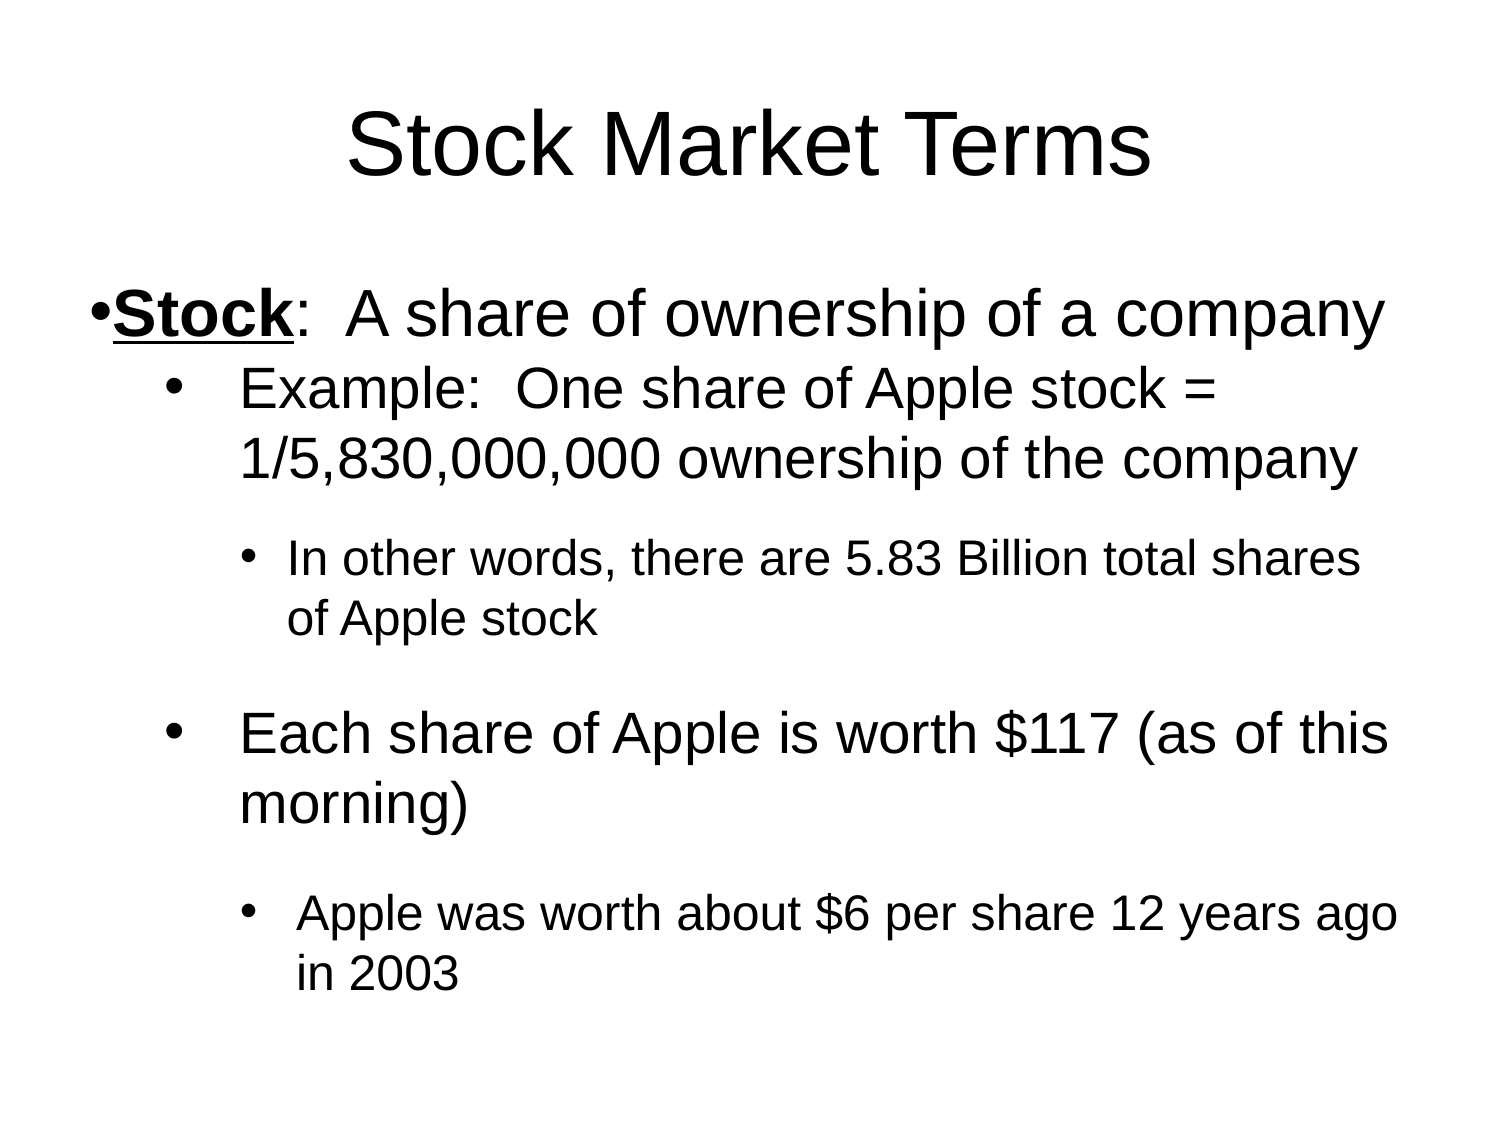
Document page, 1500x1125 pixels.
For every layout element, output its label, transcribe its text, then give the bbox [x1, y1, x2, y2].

text_box Stock Market Terms [74, 45, 1425, 233]
text_box Stock: A share of ownership of a company Example: One share of Apple stock = 1/5,830,000,000 ownership of the company In other words, there are 5.83 Billion total shares of Apple stock Each share of Apple is worth $117 (as of this morning) Apple was worth about $6 per share 12 years ago in 2003 [74, 262, 1425, 1005]
